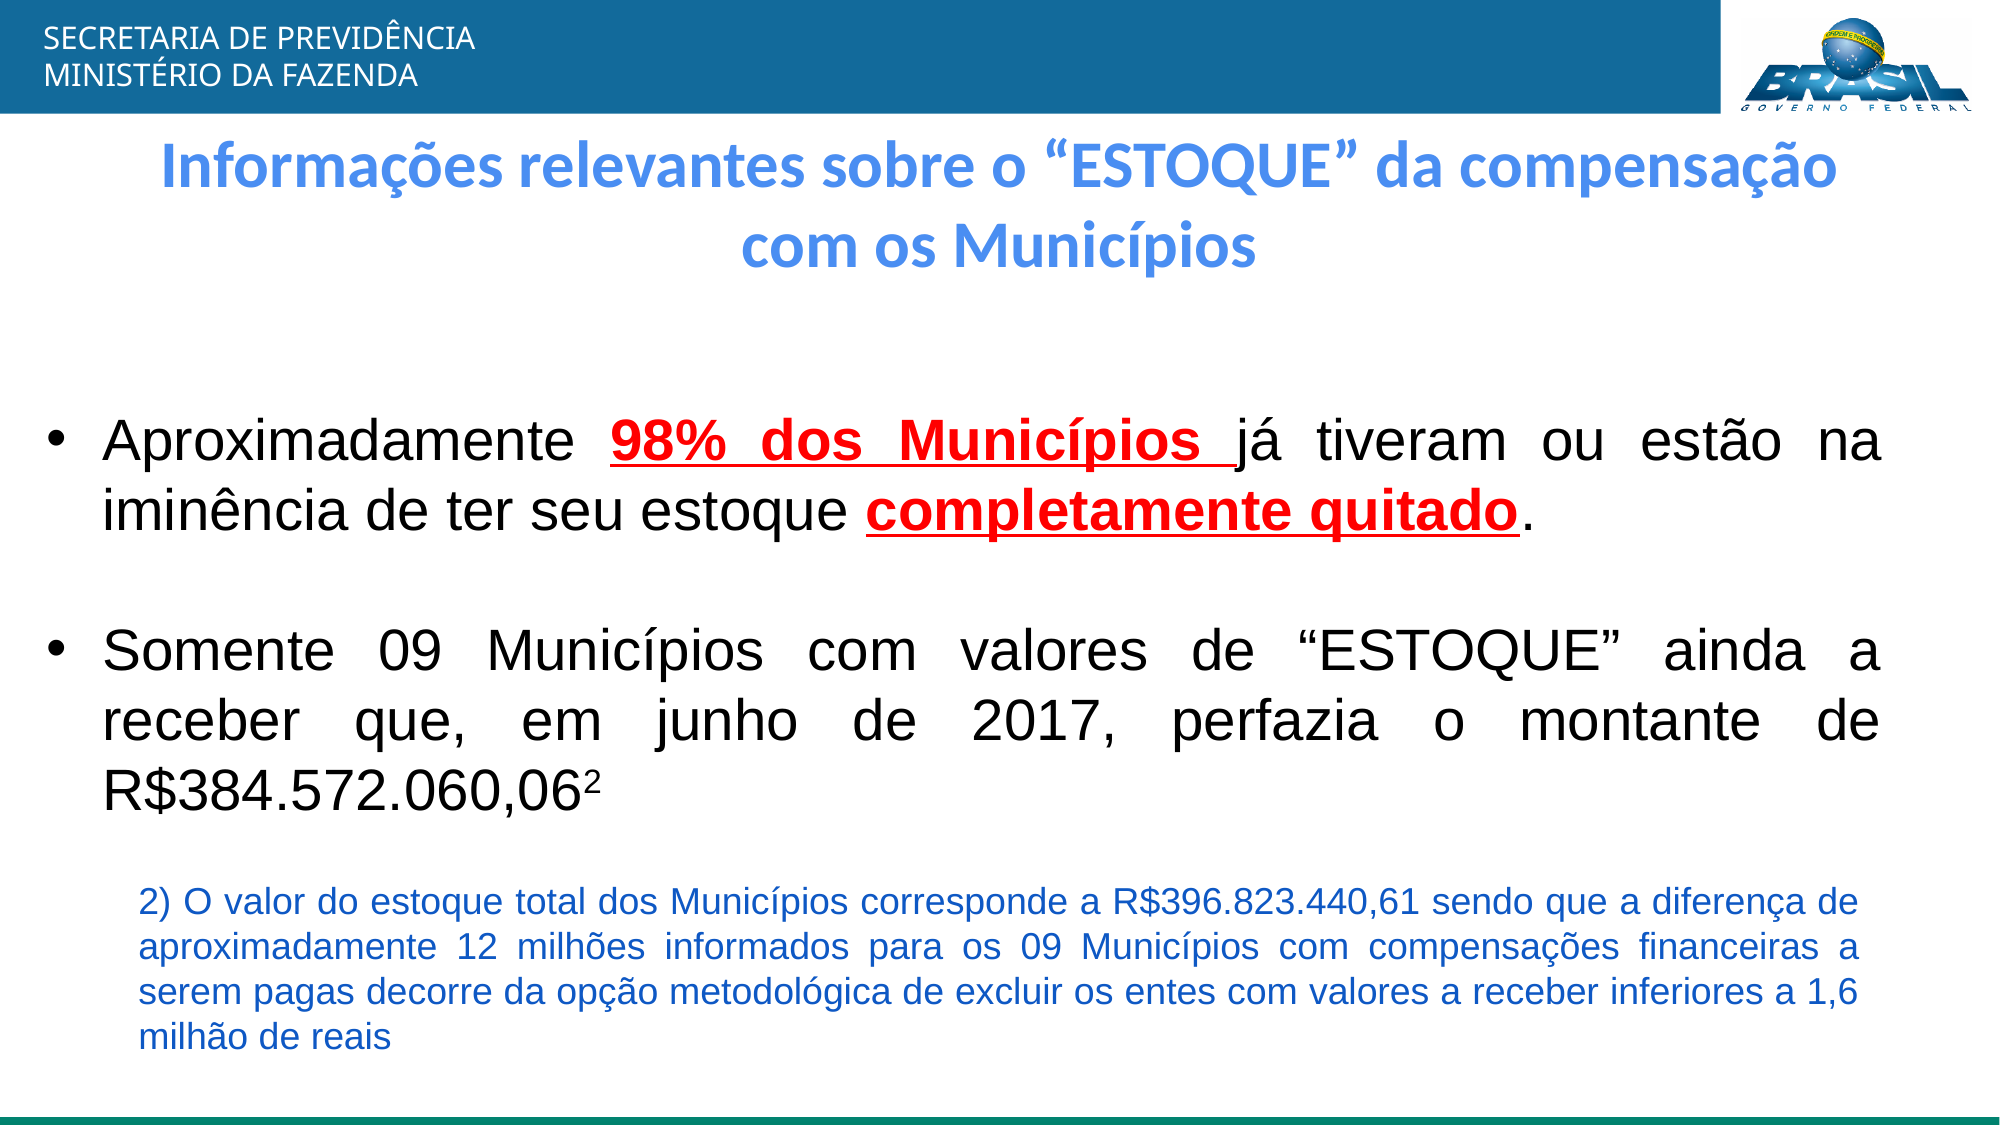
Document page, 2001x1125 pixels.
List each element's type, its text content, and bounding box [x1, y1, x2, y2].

picture [0, 1117, 2000, 1125]
text_box Aproximadamente 98% dos Municípios já tiveram ou estão na iminência de ter seu estoque completamente quitado. Somente 09 Municípios com valores de “ESTOQUE” ainda a receber que, em junho de 2017, perfazia o montante de R$384.572.060,062 [31, 394, 1898, 830]
picture [1741, 18, 1972, 111]
text_box Informações relevantes sobre o “ESTOQUE” da compensação com os Municípios [99, 113, 1900, 268]
text_box 2) O valor do estoque total dos Municípios corresponde a R$396.823.440,61 sendo que a diferença de aproximadamente 12 milhões informados para os 09 Municípios com compensações financeiras a serem pagas decorre da opção metodológica de excluir os entes com valores a receber inferiores a 1,6 milhão de reais [123, 869, 1874, 1065]
